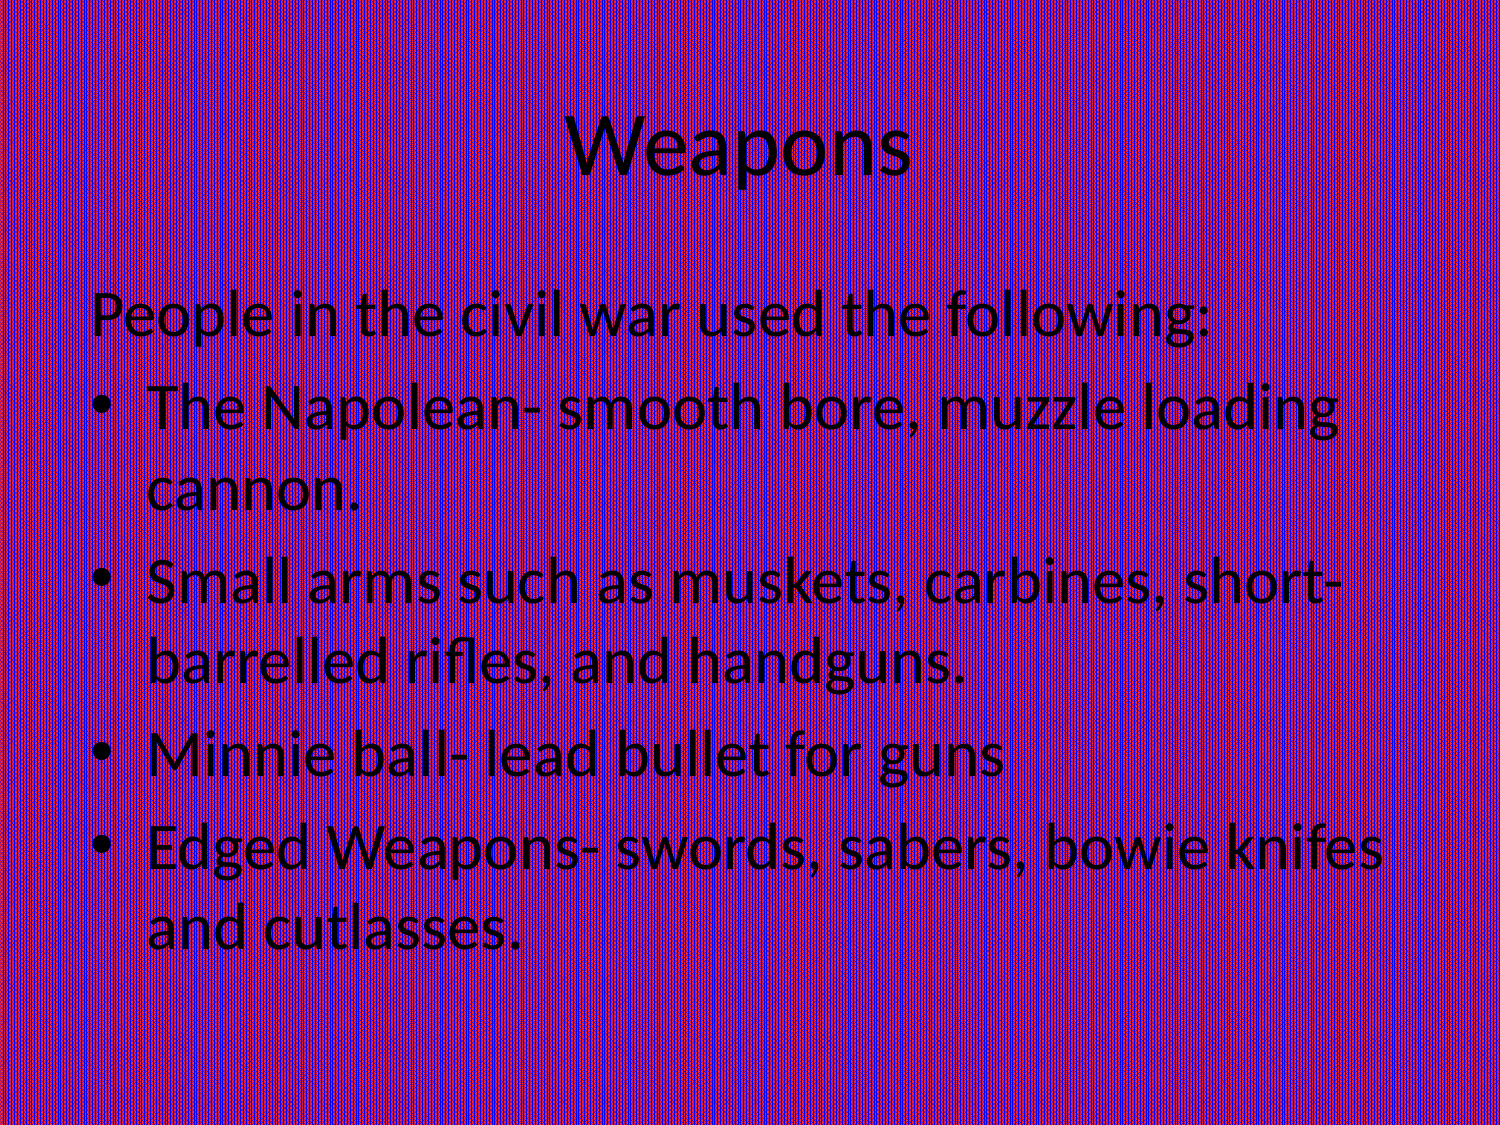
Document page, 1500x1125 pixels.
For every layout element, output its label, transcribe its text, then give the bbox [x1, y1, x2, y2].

title Weapons [75, 45, 1425, 233]
list People in the civil war used the following: The Napolean- smooth bore, muzzle loading cannon. Small arms such as muskets, carbines, short-barrelled rifles, and handguns. Minnie ball- lead bullet for guns Edged Weapons- swords, sabers, bowie knifes and cutlasses. [75, 262, 1425, 1005]
